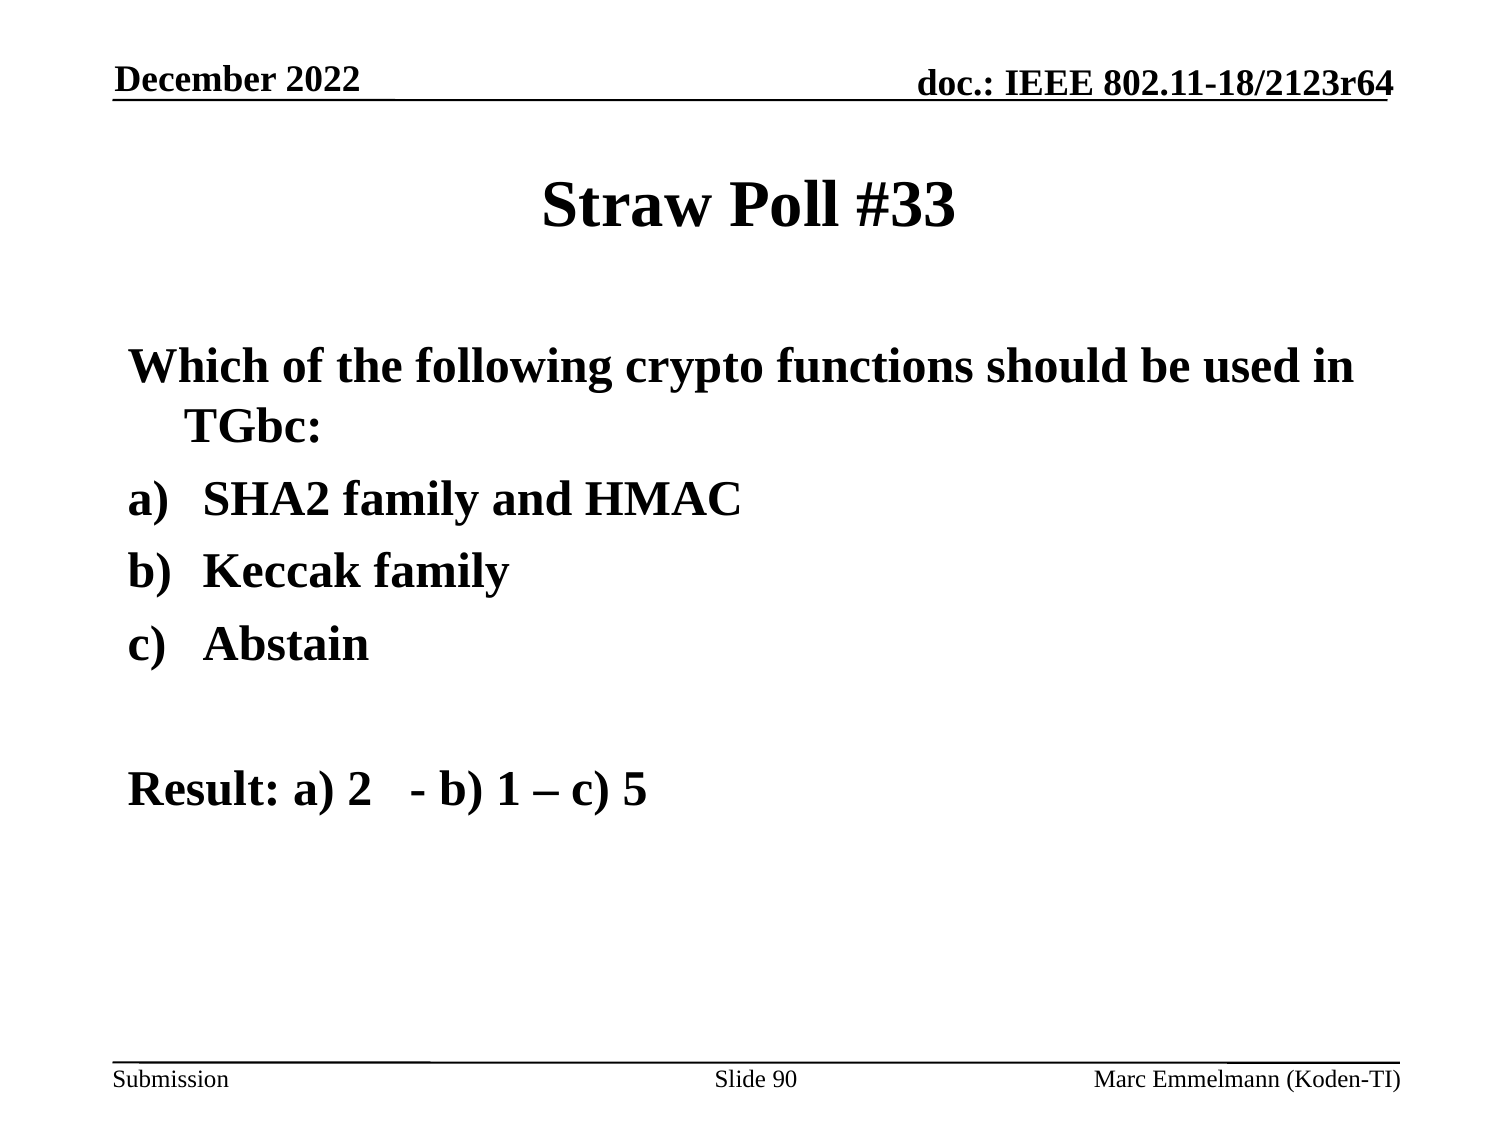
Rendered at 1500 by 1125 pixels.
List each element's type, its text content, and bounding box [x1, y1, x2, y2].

title Straw Poll #33 [112, 112, 1388, 288]
slide_number Slide 90 [712, 1061, 800, 1123]
footer Marc Emmelmann (Koden-TI) [878, 1061, 1402, 1093]
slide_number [114, 54, 423, 100]
list Which of the following crypto functions should be used in TGbc: SHA2 family and HMAC Keccak family Abstain Result: a) 2 - b) 1 – c) 5 [112, 324, 1388, 1000]
